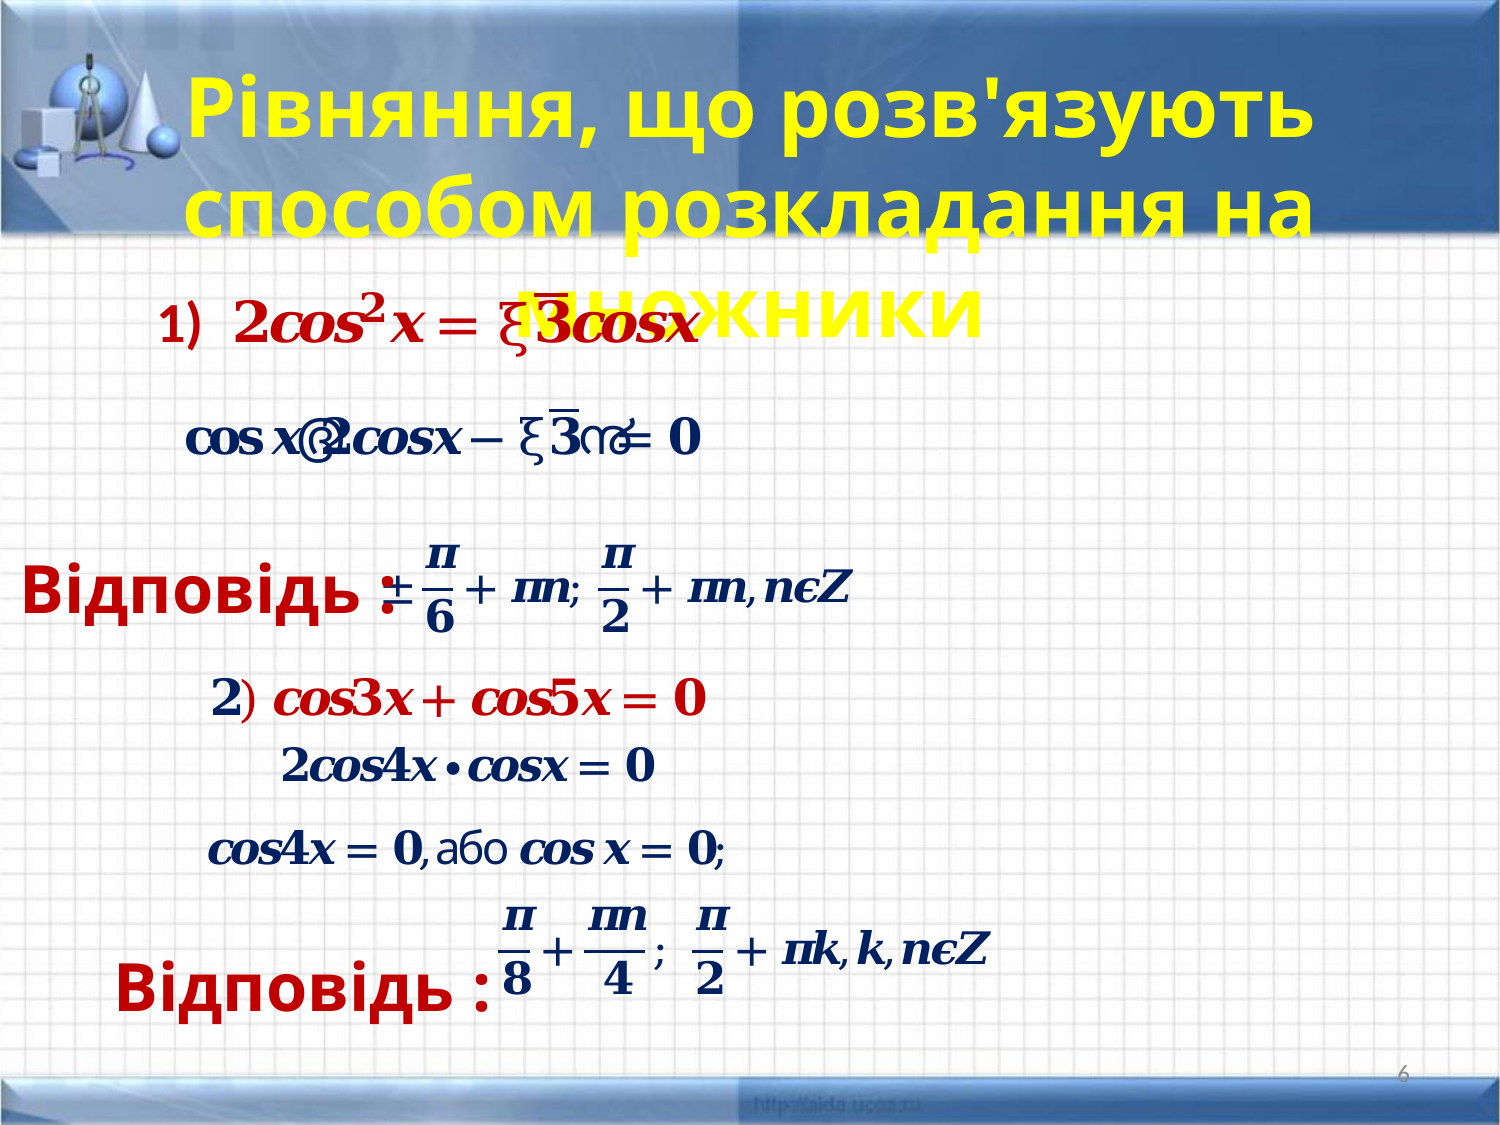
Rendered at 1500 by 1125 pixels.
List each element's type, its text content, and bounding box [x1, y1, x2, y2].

text_box Відповідь : [5, 538, 248, 634]
text_box Рівняння, що розв'язують способом розкладання на множники [105, 46, 1395, 362]
picture [0, 0, 1500, 1125]
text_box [152, 738, 778, 961]
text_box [140, 398, 740, 514]
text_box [246, 540, 988, 685]
text_box Відповідь : [98, 937, 369, 1033]
slide_number 6 [1074, 1042, 1425, 1103]
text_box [140, 667, 773, 784]
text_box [118, 281, 738, 388]
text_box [374, 902, 1116, 1047]
